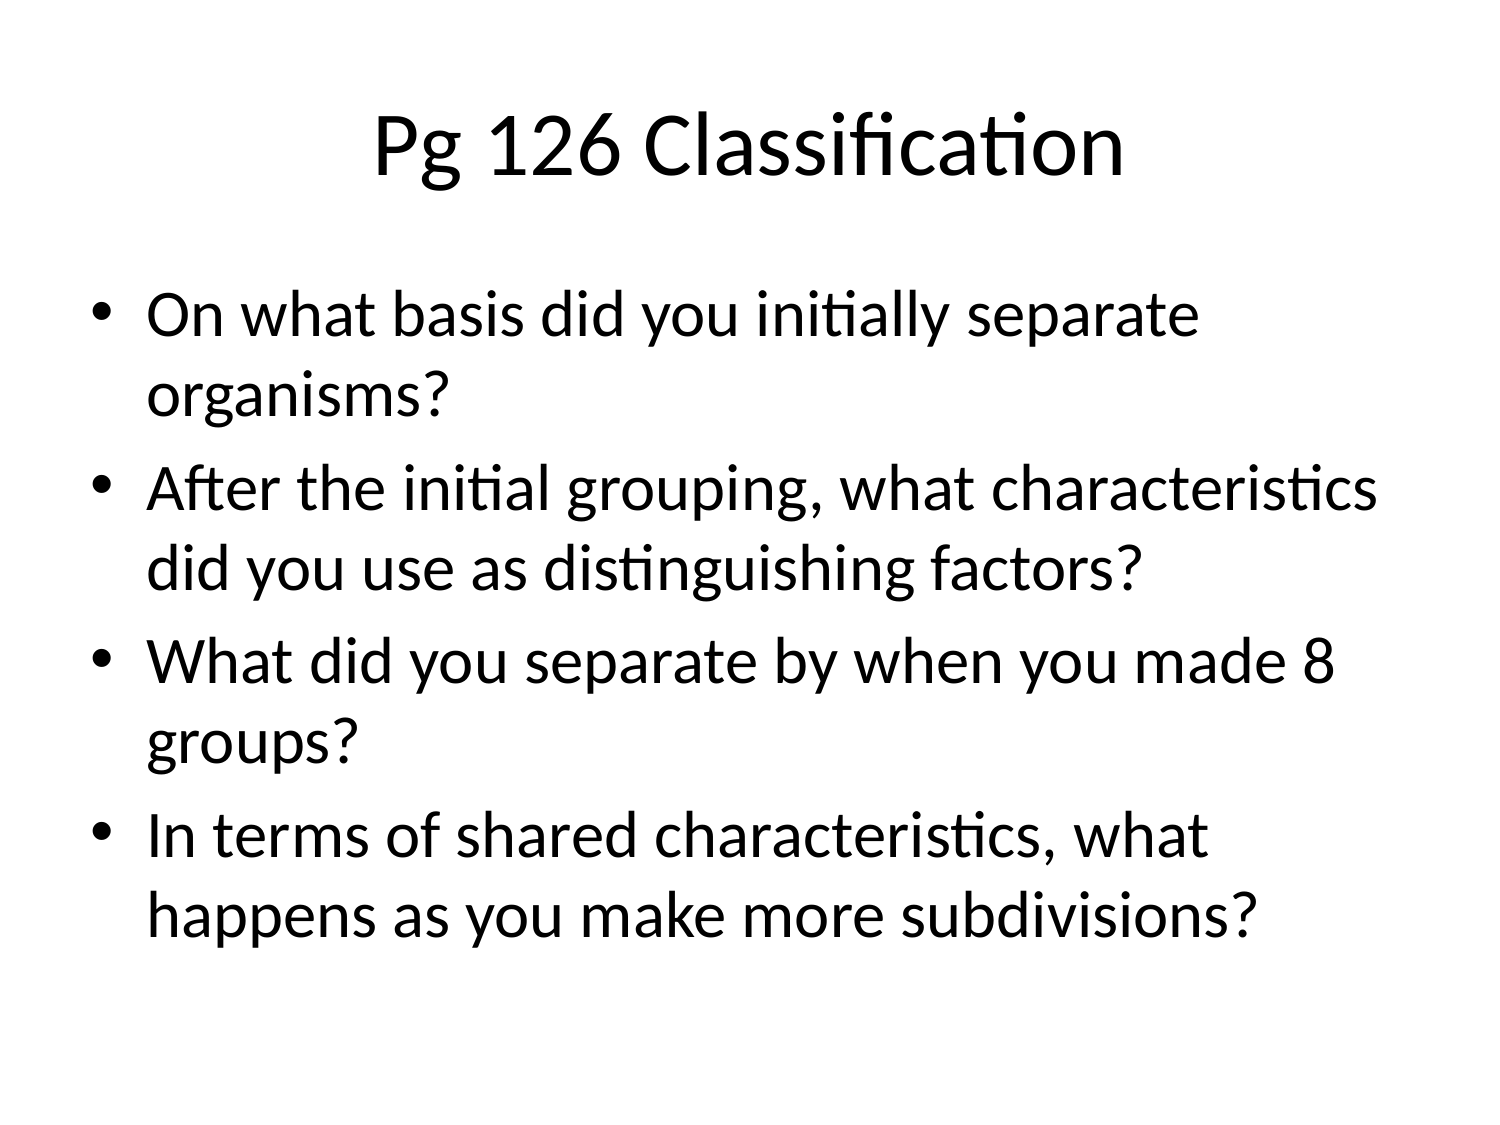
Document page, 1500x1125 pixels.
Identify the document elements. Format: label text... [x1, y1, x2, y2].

title Pg 126 Classification [75, 45, 1425, 233]
list On what basis did you initially separate organisms? After the initial grouping, what characteristics did you use as distinguishing factors? What did you separate by when you made 8 groups? In terms of shared characteristics, what happens as you make more subdivisions? [75, 262, 1425, 1005]
